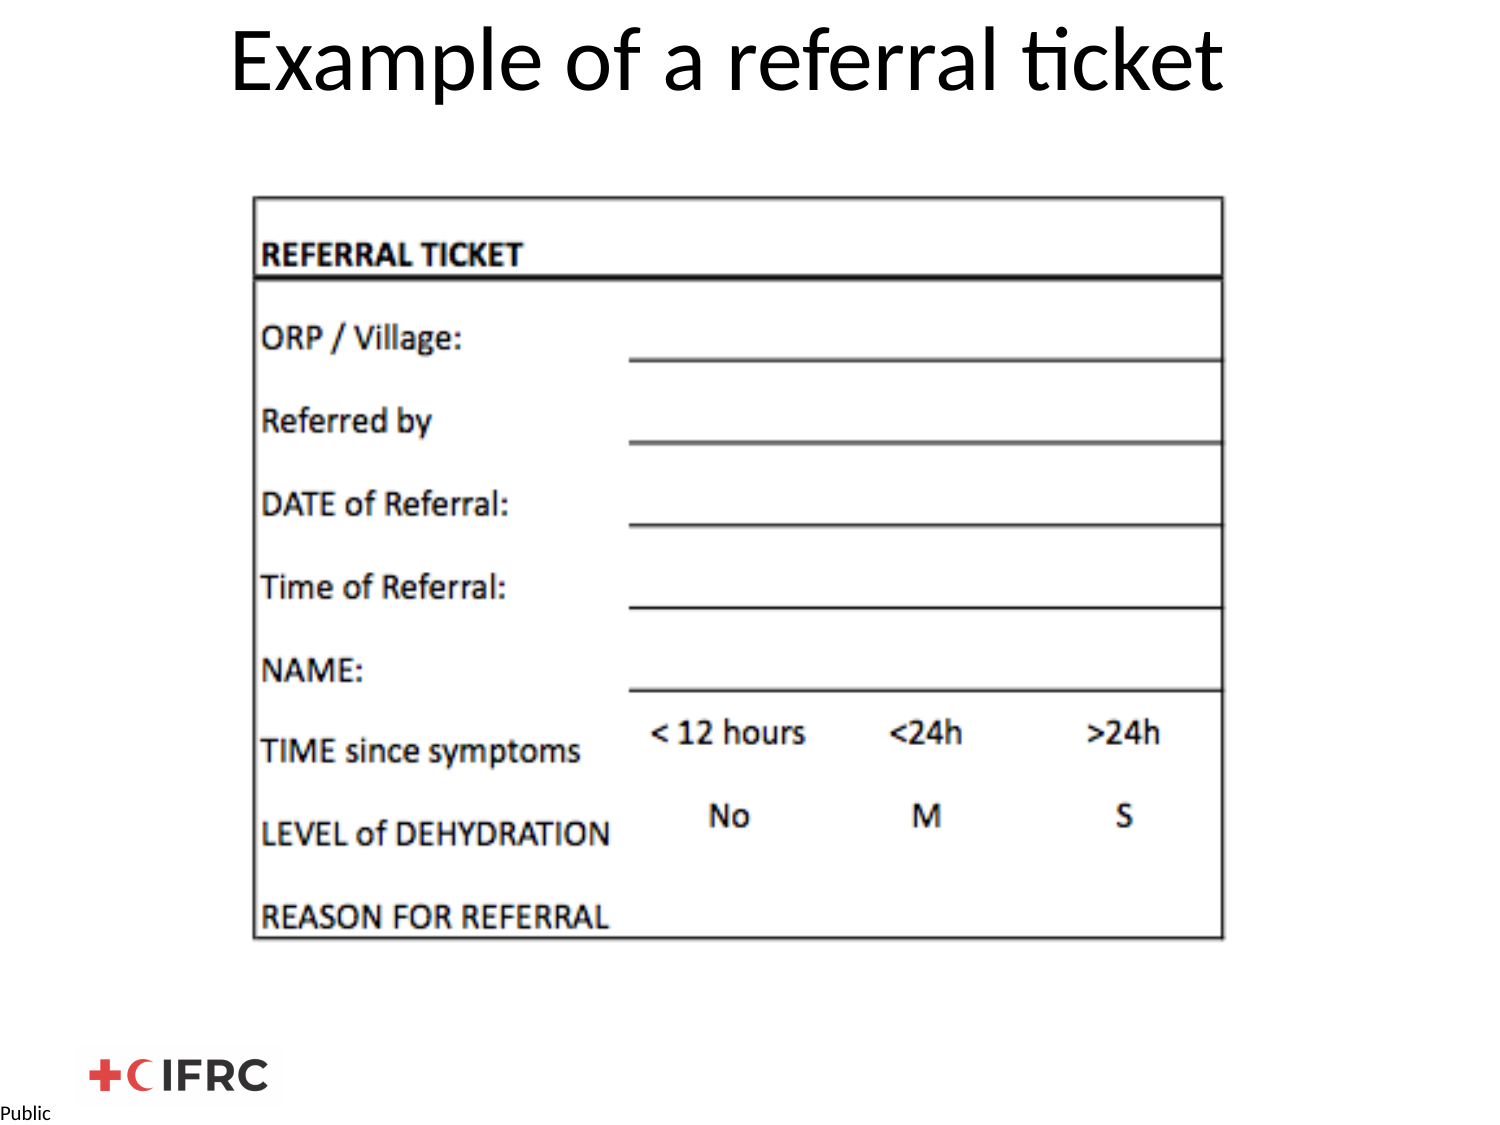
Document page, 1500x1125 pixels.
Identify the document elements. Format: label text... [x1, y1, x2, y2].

title Example of a referral ticket [53, 0, 1404, 148]
picture [229, 184, 1246, 959]
picture [75, 1045, 283, 1106]
